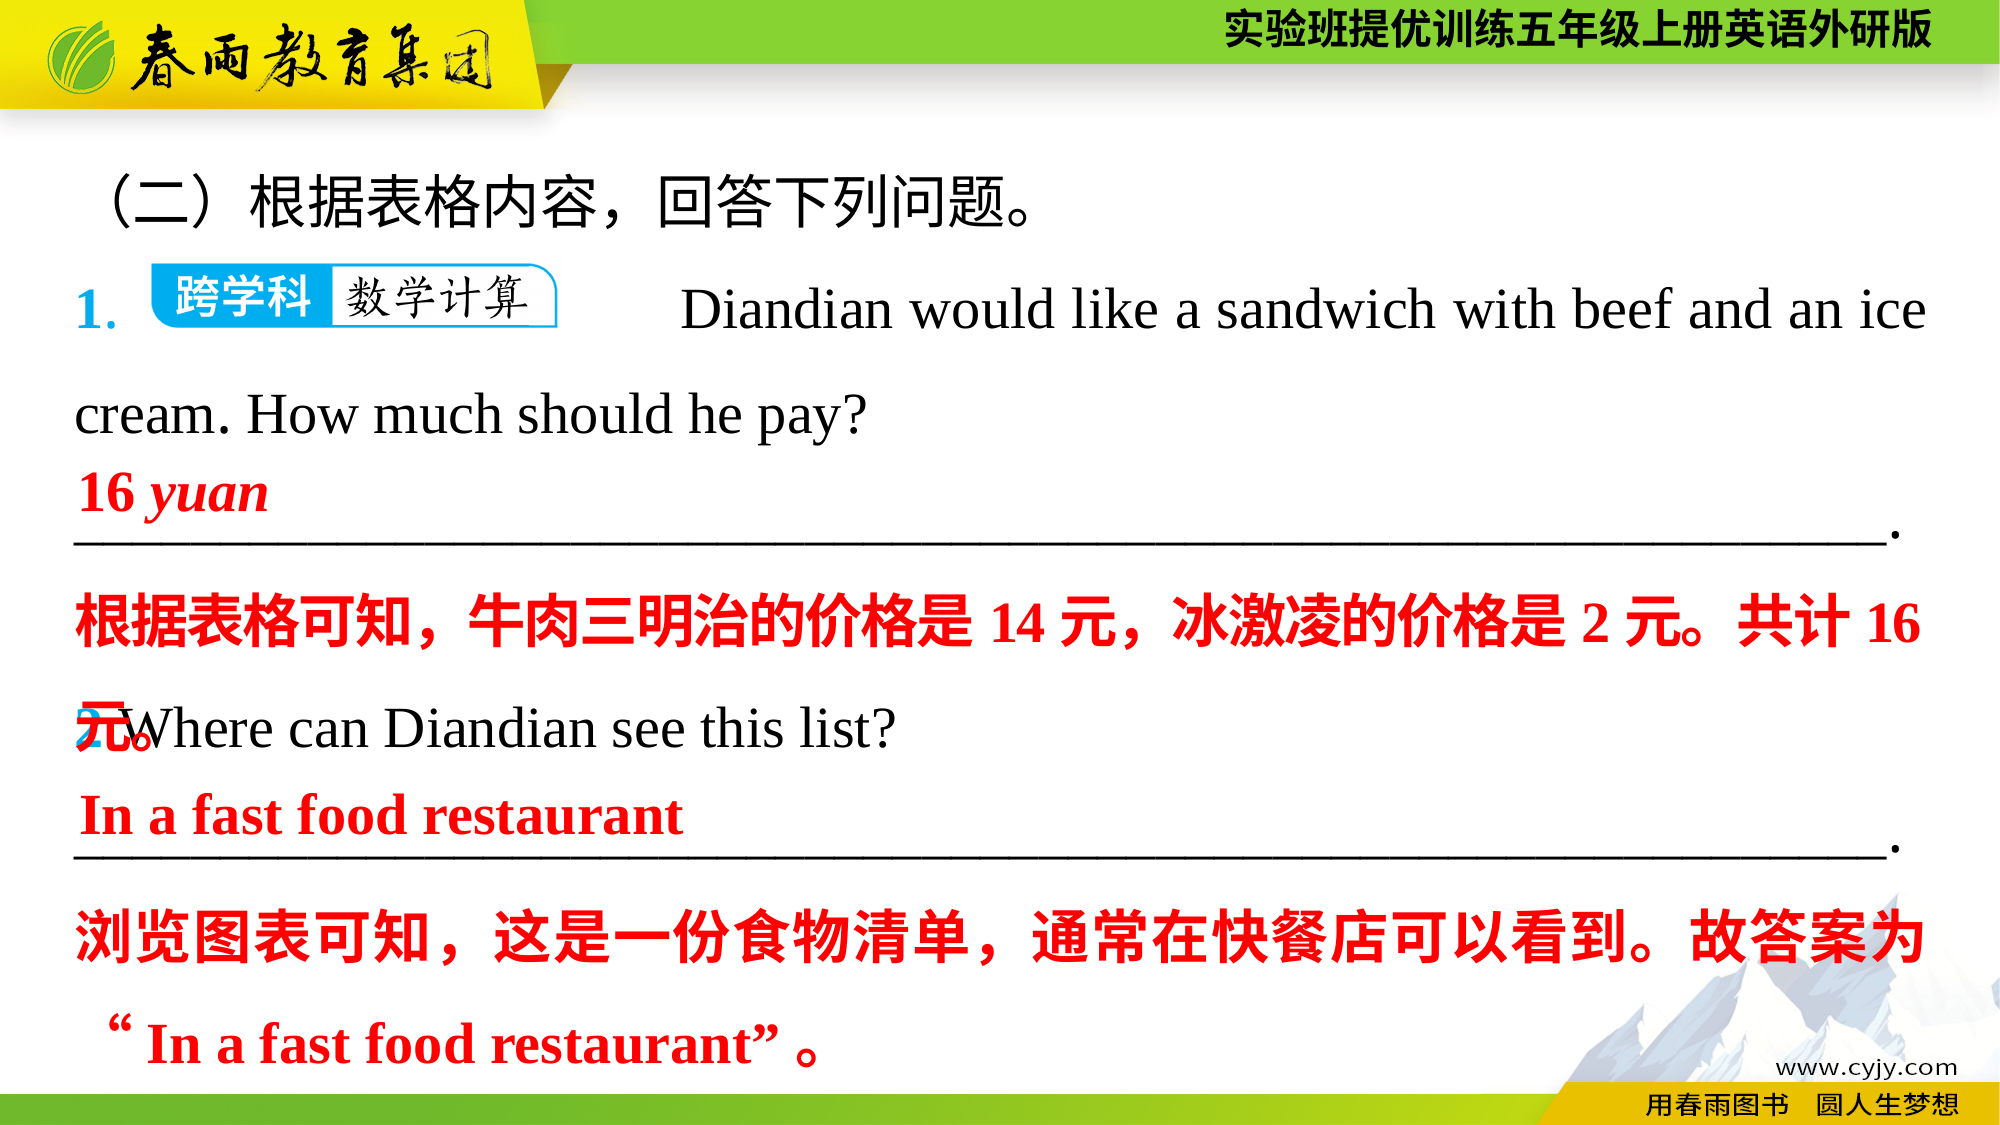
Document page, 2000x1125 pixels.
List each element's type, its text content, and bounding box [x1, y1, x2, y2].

text_box In a fast food restaurant [64, 769, 700, 854]
text_box 浏览图表可知，这是一份食物清单，通常在快餐店可以看到。故答案为“In a fast food restaurant”。 [59, 858, 1944, 1083]
text_box 16 yuan [62, 445, 286, 531]
list （二）根据表格内容，回答下列问题。 1. Diandian would like a sandwich with beef and an ice cream. How much should he pay? ______________________________________________________________. 2.Where can Diandian see this list? ______________________________________________________________. [59, 122, 1944, 541]
list （二）根据表格内容，回答下列问题。 1. Diandian would like a sandwich with beef and an ice cream. How much should he pay? ______________________________________________________________. 2.Where can Diandian see this list? ______________________________________________________________. [59, 767, 1944, 858]
picture [0, 0, 2000, 1125]
text_box 根据表格可知，牛肉三明治的价格是14元，冰激凌的价格是2元。共计16元。 [59, 541, 1944, 767]
